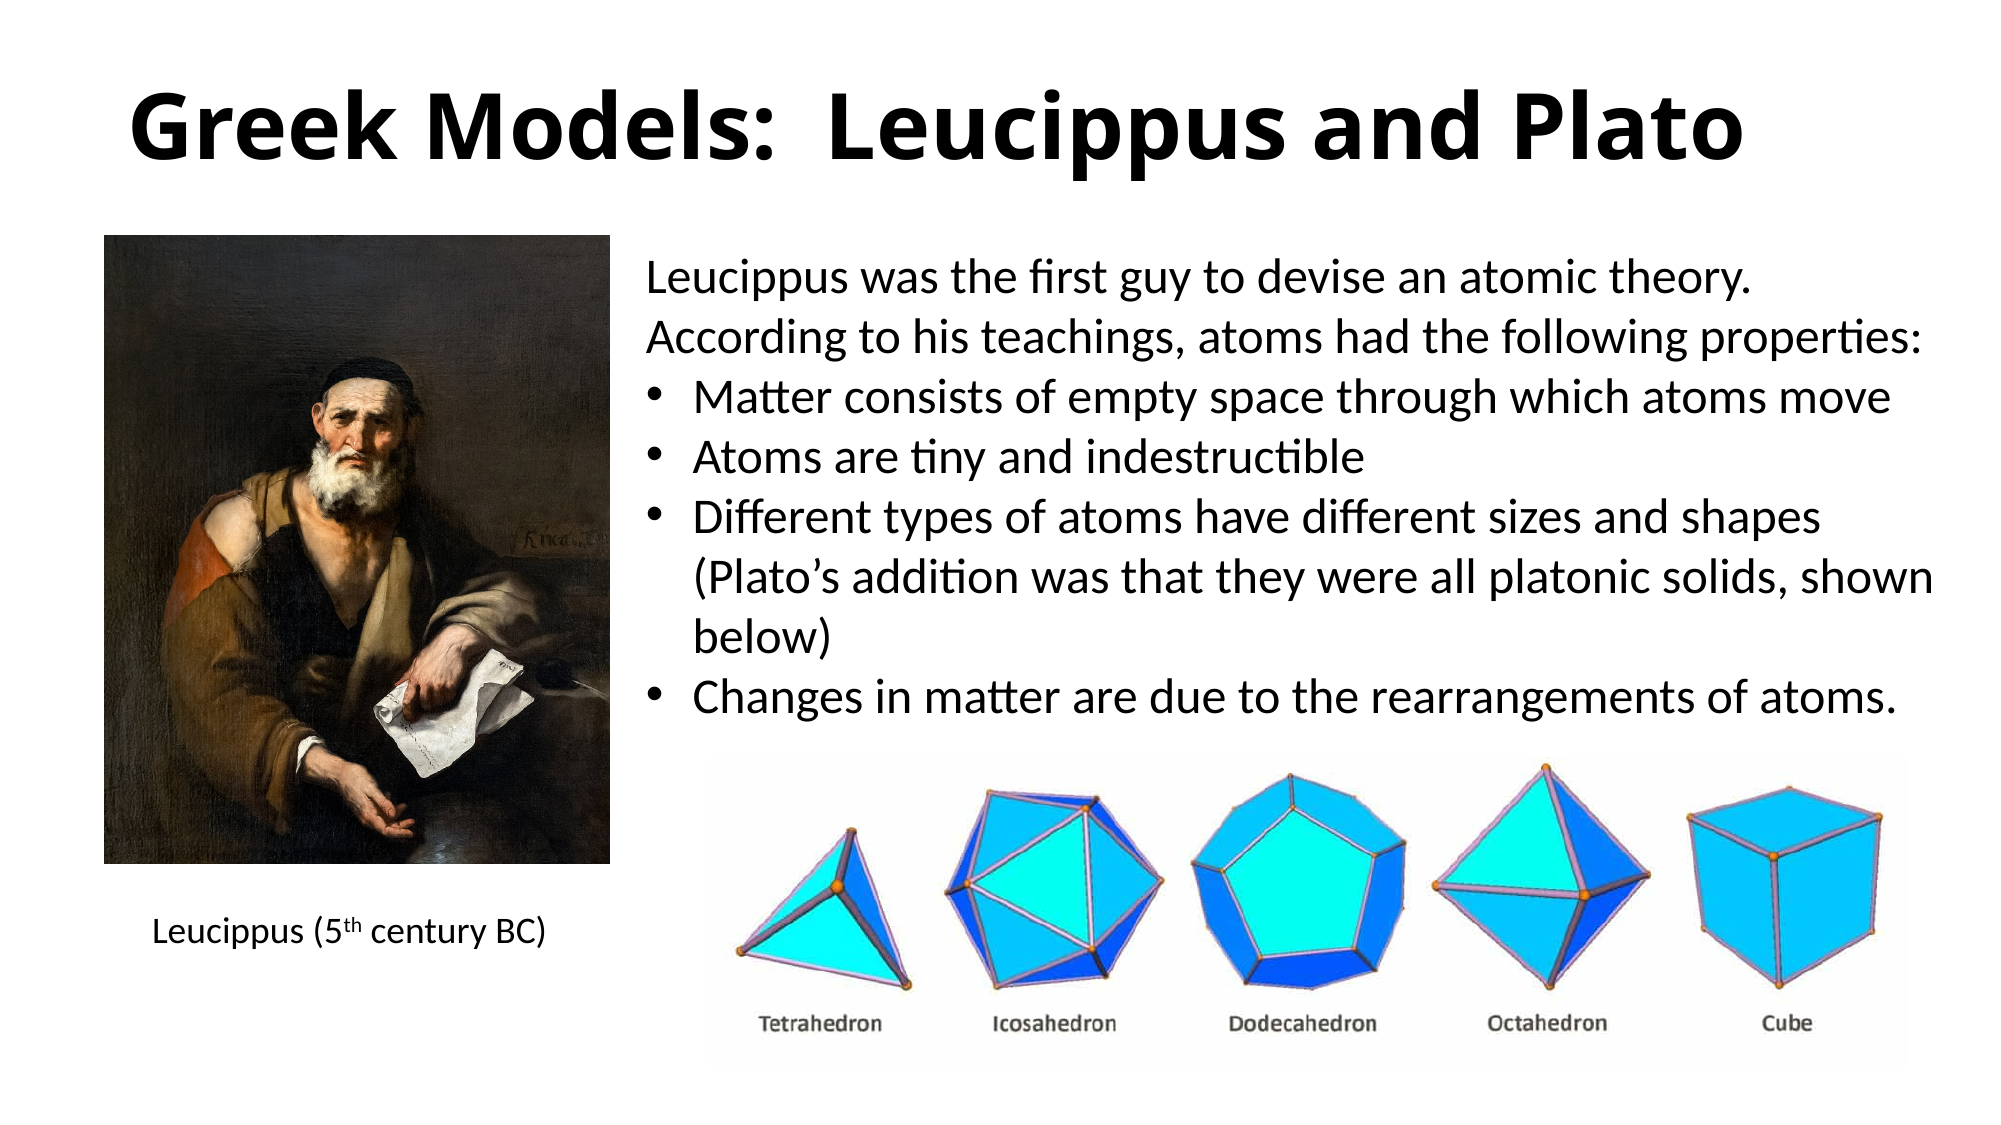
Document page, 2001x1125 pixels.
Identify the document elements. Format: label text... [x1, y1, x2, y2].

text_box [975, 537, 1025, 588]
text_box Leucippus (5th century BC) [137, 898, 707, 959]
text_box Leucippus was the first guy to devise an atomic theory. According to his teachings, atoms had the following properties: Matter consists of empty space through which atoms move Atoms are tiny and indestructible Different types of atoms have different sizes and shapes (Plato’s addition was that they were all platonic solids, shown below) Changes in matter are due to the rearrangements of atoms. [631, 235, 1958, 731]
title Greek Models: Leucippus and Plato [112, 21, 1838, 239]
picture [707, 757, 1908, 1066]
picture [104, 235, 610, 864]
